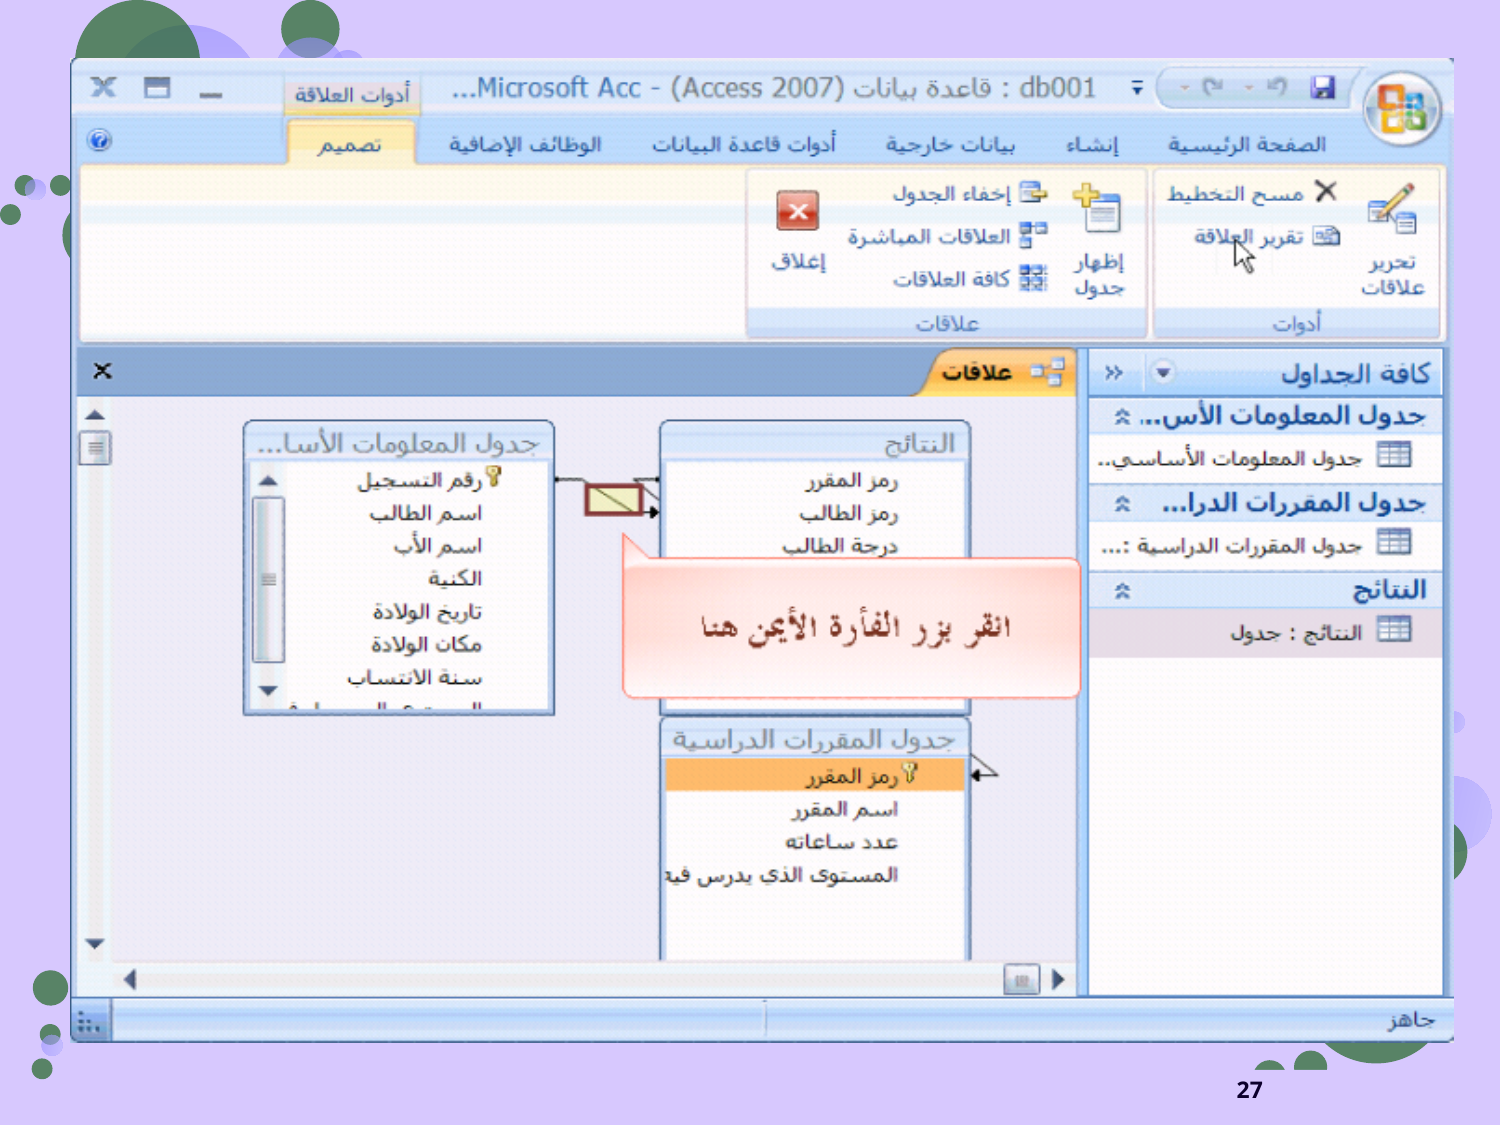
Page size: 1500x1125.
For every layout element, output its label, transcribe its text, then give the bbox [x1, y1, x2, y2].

slide_number 27 [1074, 1069, 1425, 1113]
picture [68, 56, 1455, 1045]
